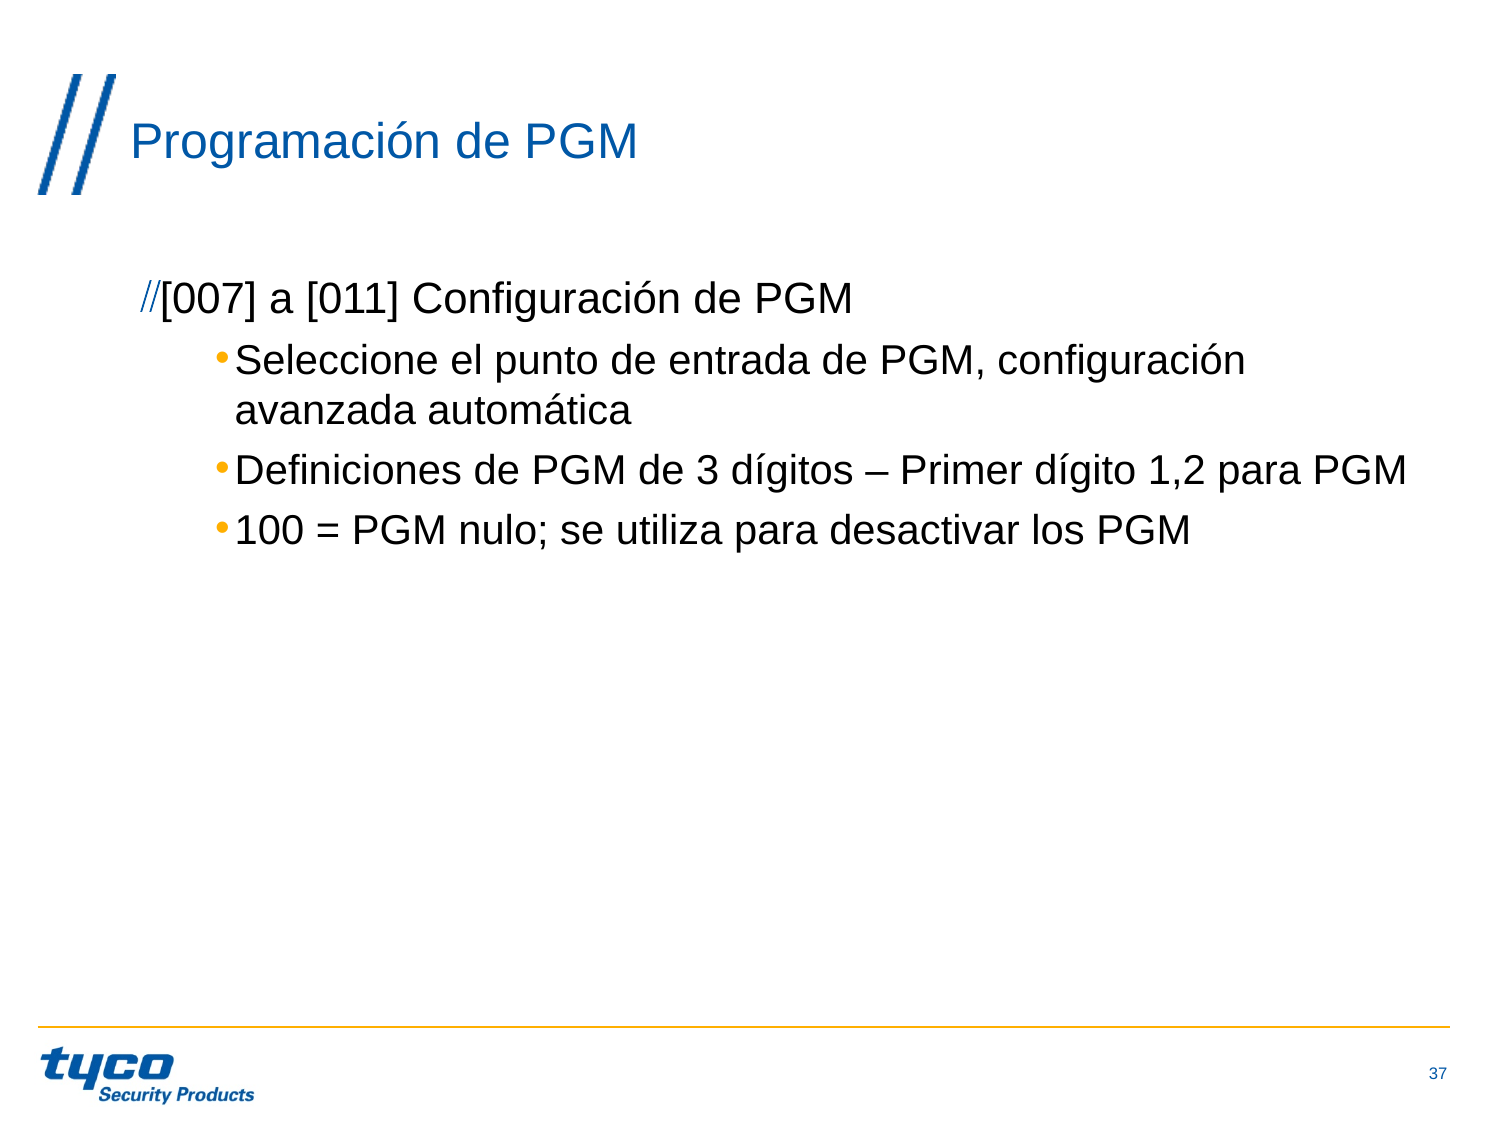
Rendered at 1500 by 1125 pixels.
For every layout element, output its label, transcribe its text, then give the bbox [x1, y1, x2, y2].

picture [34, 1040, 260, 1107]
list [007] a [011] Configuración de PGM Seleccione el punto de entrada de PGM, configuración avanzada automática Definiciones de PGM de 3 dígitos – Primer dígito 1,2 para PGM 100 = PGM nulo; se utiliza para desactivar los PGM [124, 262, 1426, 976]
text_box [97, 1061, 228, 1091]
title Programación de PGM [115, 44, 1426, 233]
picture [37, 74, 115, 195]
picture [140, 280, 171, 312]
slide_number 37 [1387, 1042, 1463, 1103]
